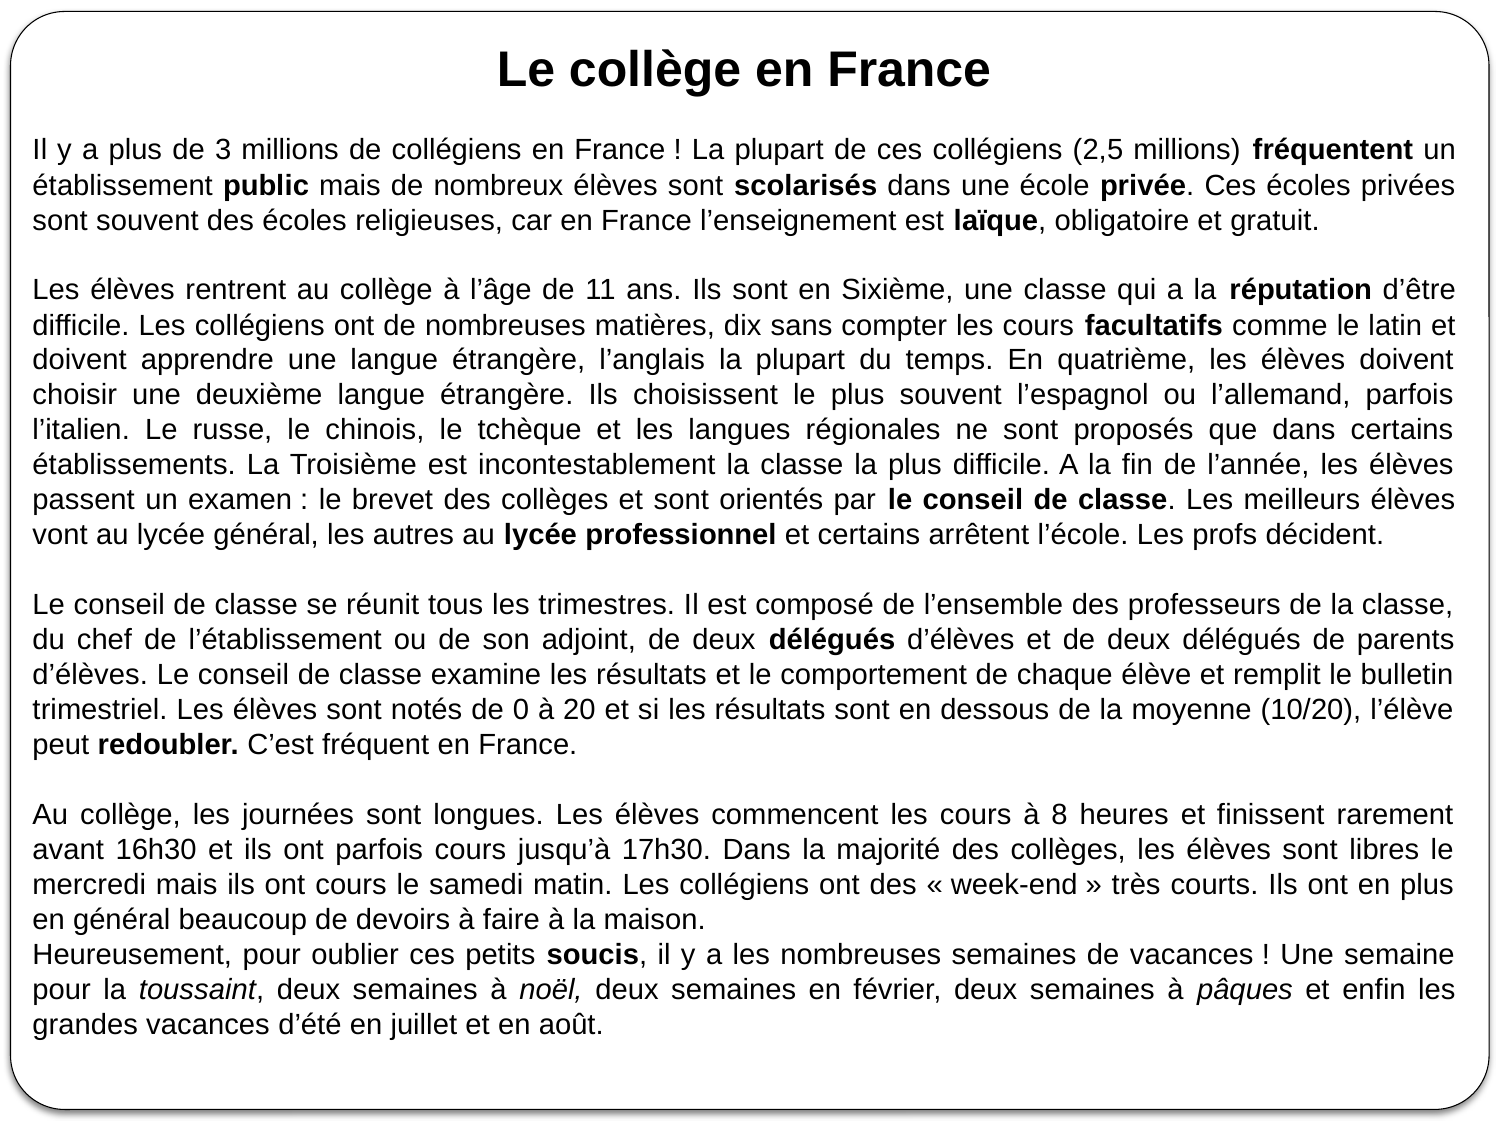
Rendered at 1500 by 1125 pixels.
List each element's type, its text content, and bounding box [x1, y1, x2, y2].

text_box Le collège en France Il y a plus de 3 millions de collégiens en France ! La plupart de ces collégiens (2,5 millions) fréquentent un établissement public mais de nombreux élèves sont scolarisés dans une école privée. Ces écoles privées sont souvent des écoles religieuses, car en France l’enseignement est laïque, obligatoire et gratuit. Les élèves rentrent au collège à l’âge de 11 ans. Ils sont en Sixième, une classe qui a la réputation d’être difficile. Les collégiens ont de nombreuses matières, dix sans compter les cours facultatifs comme le latin et doivent apprendre une langue étrangère, l’anglais la plupart du temps. En quatrième, les élèves doivent choisir une deuxième langue étrangère. Ils choisissent le plus souvent l’espagnol ou l’allemand, parfois l’italien. Le russe, le chinois, le tchèque et les langues régionales ne sont proposés que dans certains établissements. La Troisième est incontestablement la classe la plus difficile. A la fin de l’année, les élèves passent un examen : le brevet des collèges et sont orientés par le conseil de classe. Les meilleurs élèves vont au lycée général, les autres au lycée professionnel et certains arrêtent l’école. Les profs décident. Le conseil de classe se réunit tous les trimestres. Il est composé de l’ensemble des professeurs de la classe, du chef de l’établissement ou de son adjoint, de deux délégués d’élèves et de deux délégués de parents d’élèves. Le conseil de classe examine les résultats et le comportement de chaque élève et remplit le bulletin trimestriel. Les élèves sont notés de 0 à 20 et si les résultats sont en dessous de la moyenne (10/20), l’élève peut redoubler. C’est fréquent en France. Au collège, les journées sont longues. Les élèves commencent les cours à 8 heures et finissent rarement avant 16h30 et ils ont parfois cours jusqu’à 17h30. Dans la majorité des collèges, les élèves sont libres le mercredi mais ils ont cours le samedi matin. Les collégiens ont des « week-end » très courts. Ils ont en plus en général beaucoup de devoirs à faire à la maison. Heureusement, pour oublier ces petits soucis, il y a les nombreuses semaines de vacances ! Une semaine pour la toussaint, deux semaines à noël, deux semaines en février, deux semaines à pâques et enfin les grandes vacances d’été en juillet et en août. [17, 28, 1471, 1048]
